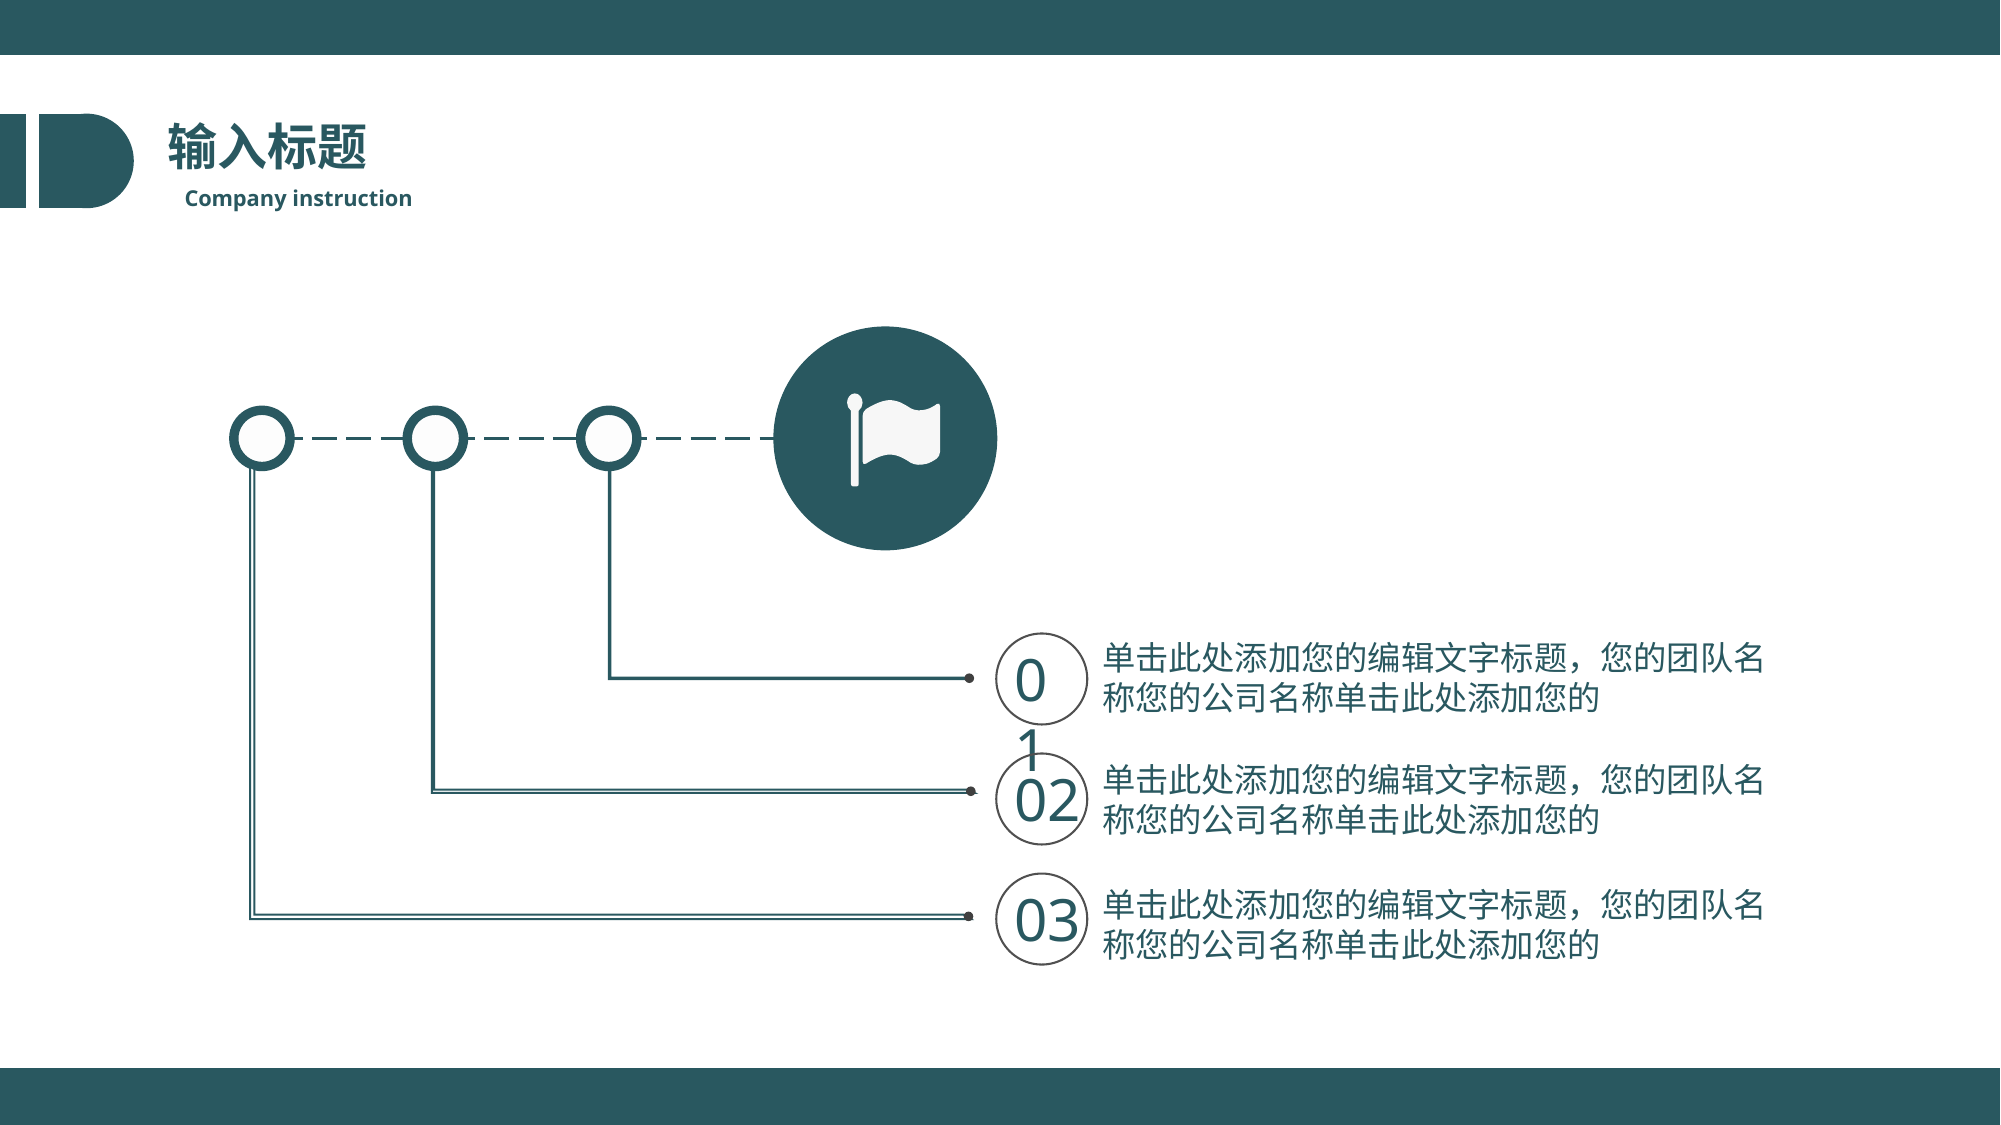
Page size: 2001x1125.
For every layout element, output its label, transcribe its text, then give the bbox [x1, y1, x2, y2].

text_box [996, 633, 1088, 725]
text_box 单击此处添加您的编辑文字标题，您的团队名称您的公司名称单击此处添加您的 [1087, 751, 1813, 847]
text_box [862, 400, 941, 465]
text_box [607, 464, 964, 681]
text_box [249, 464, 965, 921]
text_box [579, 409, 638, 438]
text_box [232, 409, 292, 468]
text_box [40, 114, 133, 208]
text_box 单击此处添加您的编辑文字标题，您的团队名称您的公司名称单击此处添加您的 [1087, 630, 1813, 725]
text_box [0, 114, 26, 208]
text_box [430, 464, 966, 794]
text_box [579, 439, 638, 468]
text_box 输入标题 [153, 107, 383, 183]
text_box [847, 393, 863, 487]
text_box [773, 326, 998, 551]
text_box [966, 786, 976, 797]
text_box [406, 439, 465, 468]
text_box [996, 873, 1124, 965]
text_box [406, 409, 465, 438]
text_box [963, 911, 974, 922]
text_box Company instruction [169, 177, 429, 218]
text_box [964, 673, 975, 684]
text_box 单击此处添加您的编辑文字标题，您的团队名称您的公司名称单击此处添加您的 [1087, 876, 1813, 972]
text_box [996, 753, 1101, 845]
